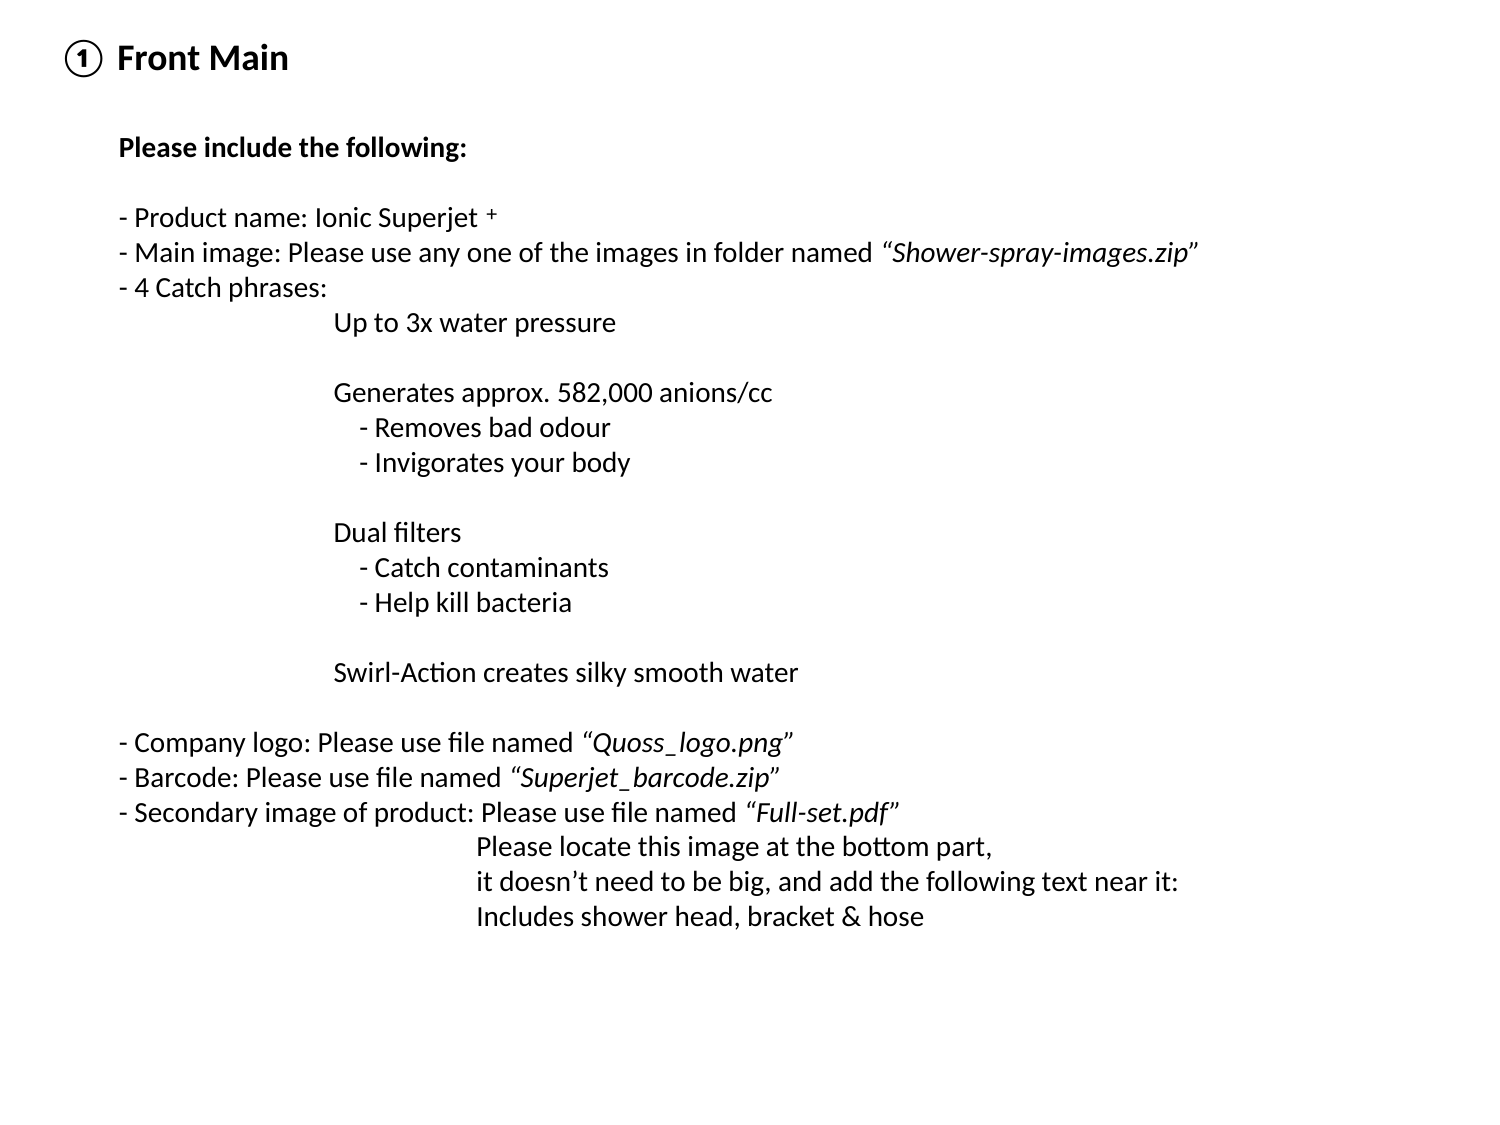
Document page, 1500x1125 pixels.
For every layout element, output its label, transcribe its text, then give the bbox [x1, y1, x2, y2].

text_box ① Front Main [44, 25, 562, 86]
text_box + [471, 192, 525, 234]
text_box Please include the following: - Product name: Ionic Superjet - Main image: Please use any one of the images in folder named “Shower-spray-images.zip” - 4 Catch phrases: Up to 3x water pressure Generates approx. 582,000 anions/cc - Removes bad odour - Invigorates your body Dual filters - Catch contaminants - Help kill bacteria Swirl-Action creates silky smooth water - Company logo: Please use file named “Quoss_logo.png” - Barcode: Please use file named “Superjet_barcode.zip” - Secondary image of product: Please use file named “Full-set.pdf” Please locate this image at the bottom part, it doesn’t need to be big, and add the following text near it: Includes shower head, bracket & hose [104, 86, 1409, 940]
